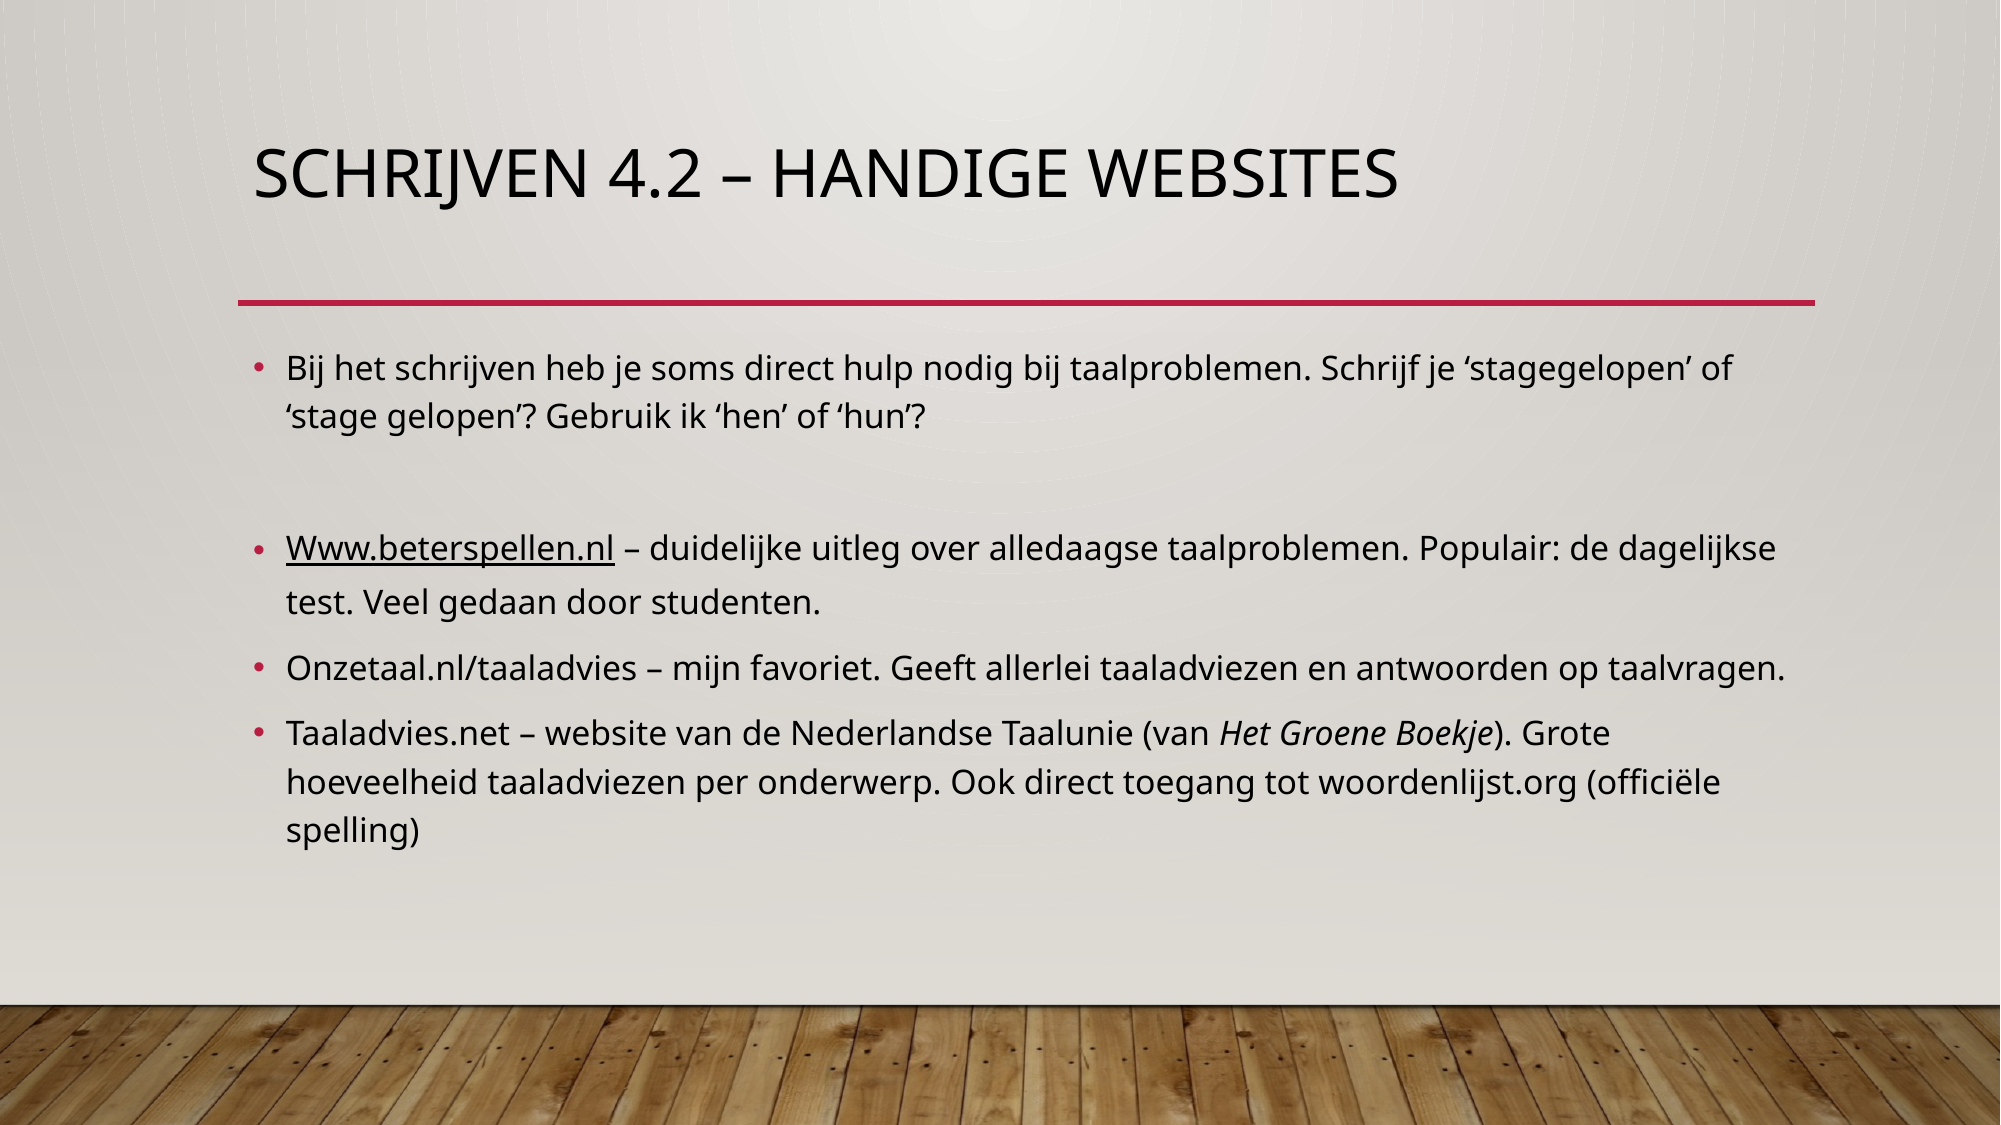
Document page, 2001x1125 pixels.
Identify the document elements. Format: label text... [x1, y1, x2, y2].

picture [0, 1005, 2000, 1125]
title Schrijven 4.2 – handige websites [238, 131, 1814, 305]
list Bij het schrijven heb je soms direct hulp nodig bij taalproblemen. Schrijf je ‘stagegelopen’ of ‘stage gelopen’? Gebruik ik ‘hen’ of ‘hun’? Www.beterspellen.nl – duidelijke uitleg over alledaagse taalproblemen. Populair: de dagelijkse test. Veel gedaan door studenten. Onzetaal.nl/taaladvies – mijn favoriet. Geeft allerlei taaladviezen en antwoorden op taalvragen. Taaladvies.net – website van de Nederlandse Taalunie (van Het Groene Boekje). Grote hoeveelheid taaladviezen per onderwerp. Ook direct toegang tot woordenlijst.org (officiële spelling) [238, 330, 1814, 897]
